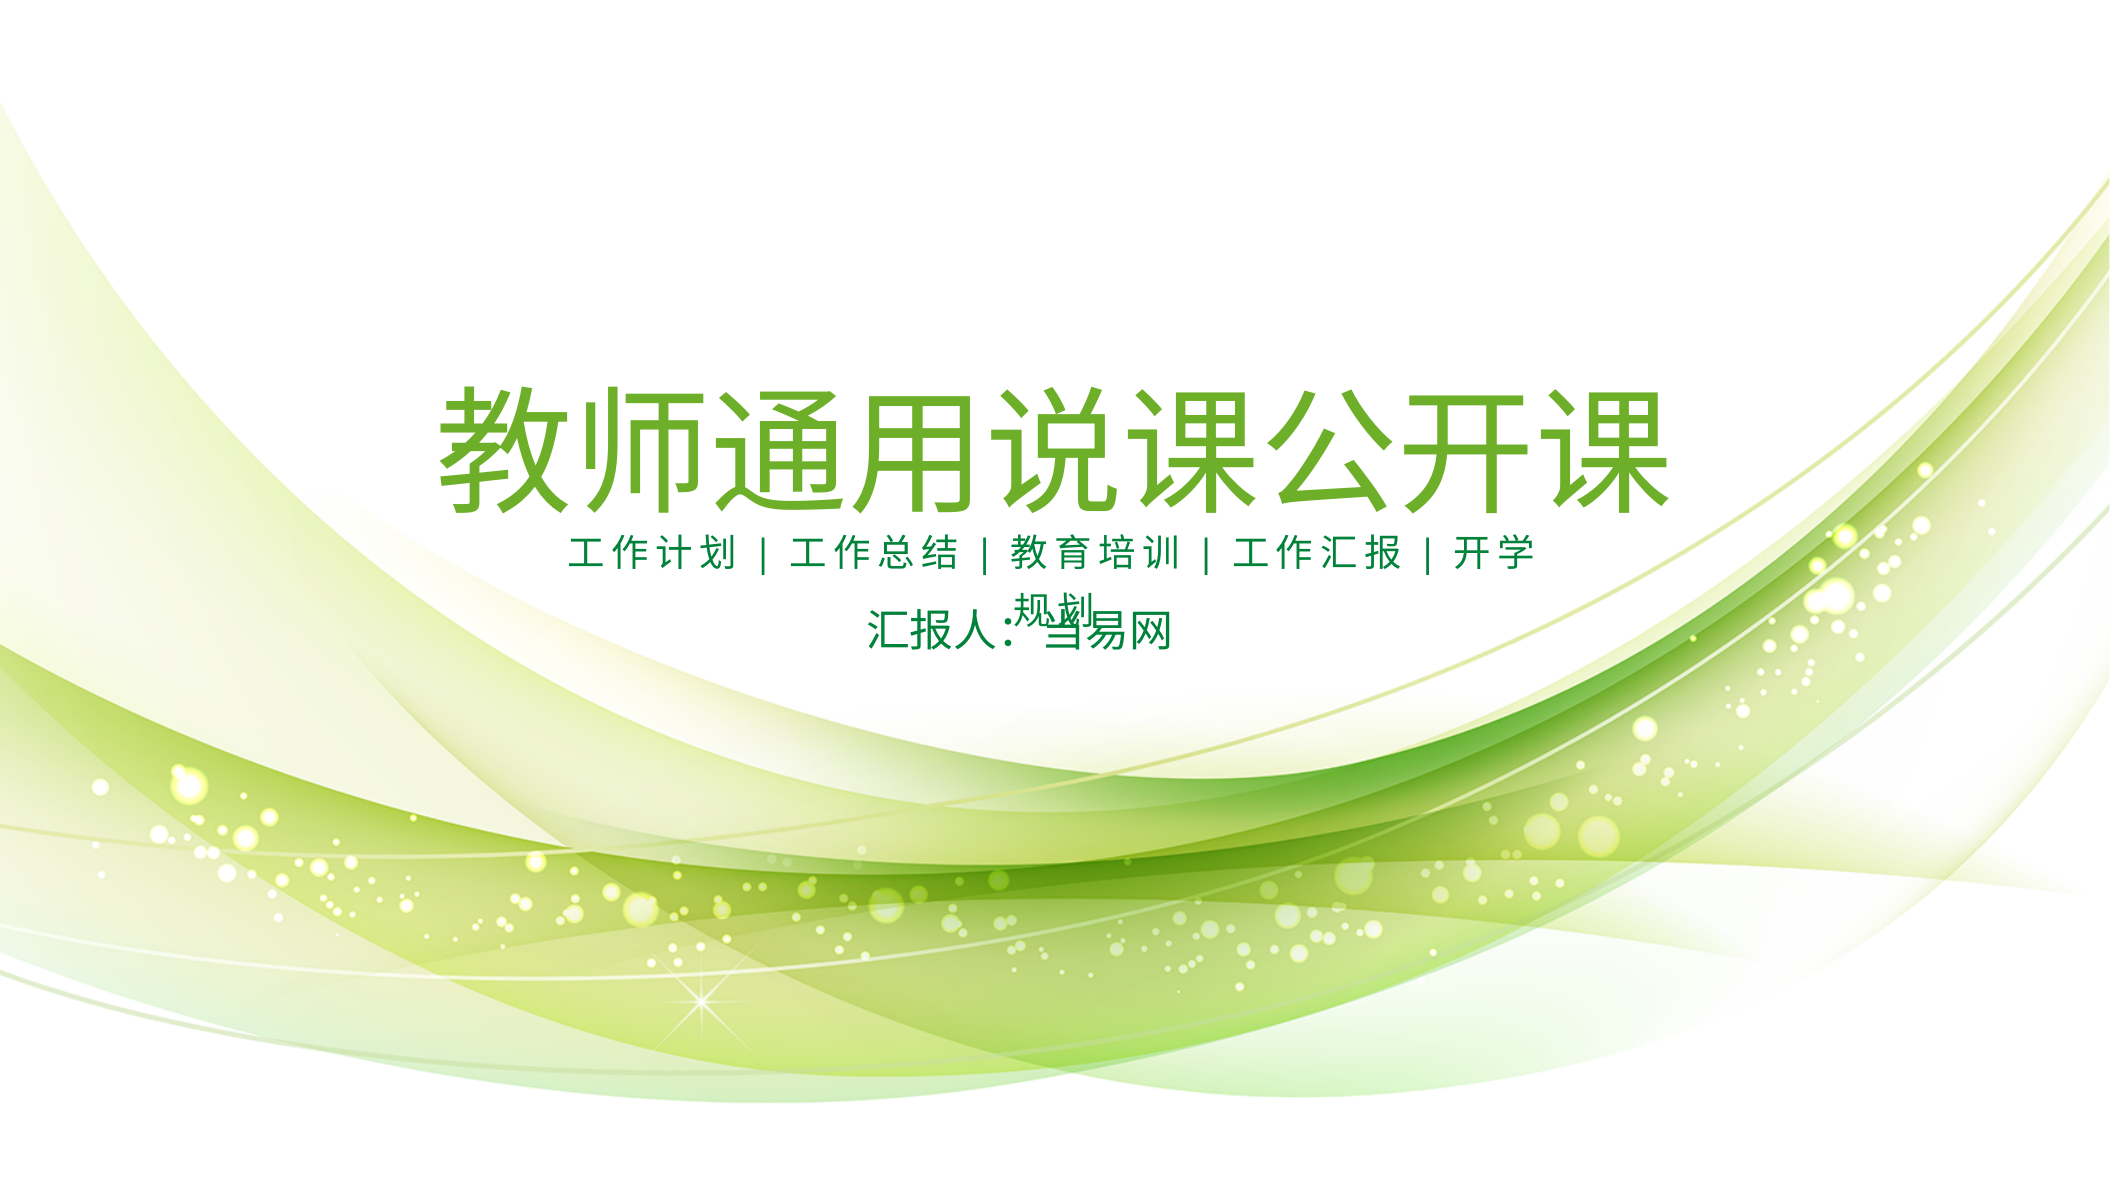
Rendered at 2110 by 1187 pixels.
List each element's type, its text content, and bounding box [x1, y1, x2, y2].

text_box 工作计划|工作总结|教育培训|工作汇报|开学规划 [538, 537, 1571, 640]
text_box 汇报人：当易网 [784, 579, 1256, 663]
text_box [0, 0, 2110, 1155]
text_box 教师通用说课公开课 [406, 307, 1703, 537]
